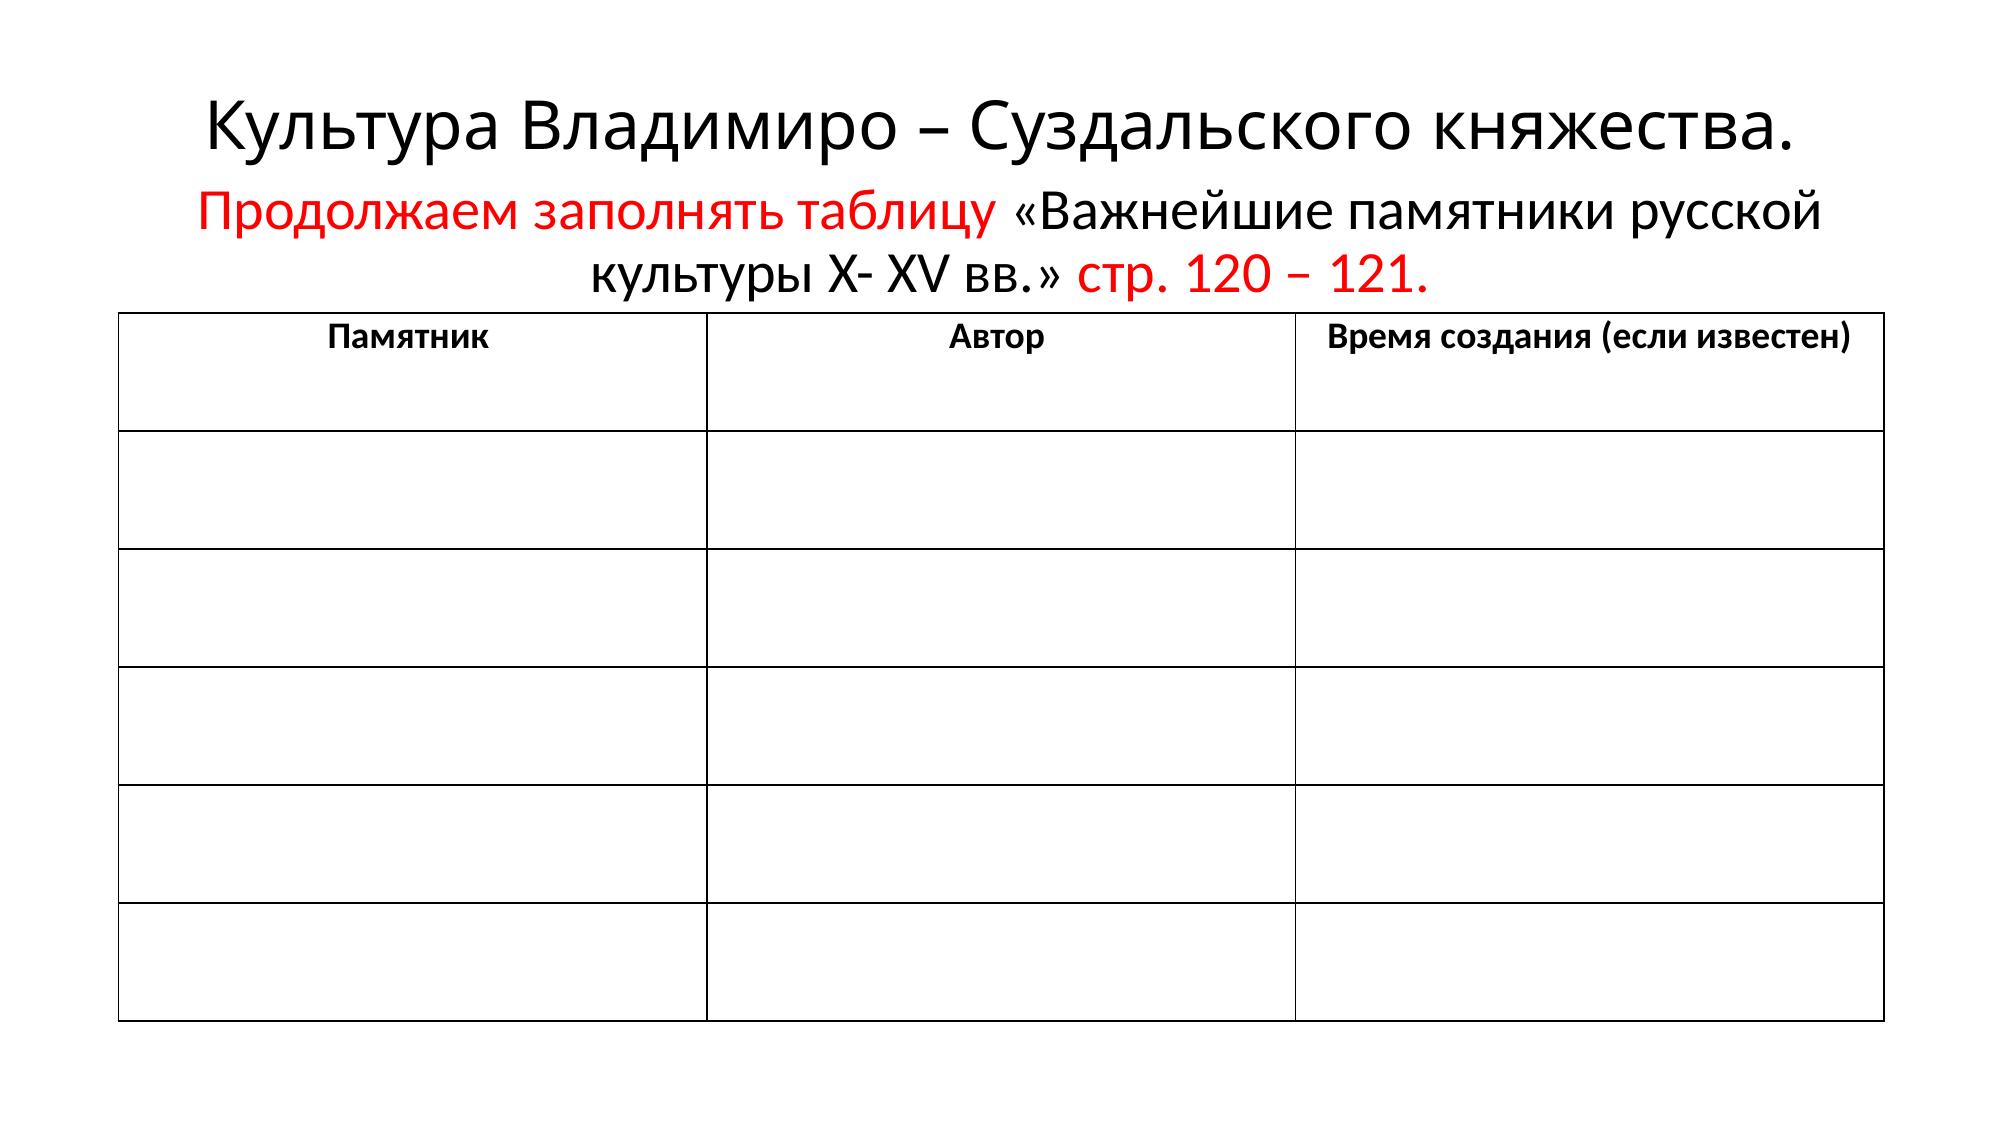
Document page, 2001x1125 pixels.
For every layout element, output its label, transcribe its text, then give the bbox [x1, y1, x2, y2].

table_cell [708, 786, 1295, 902]
list Продолжаем заполнять таблицу «Важнейшие памятники русской культуры X- XV вв.» стр. 120 – 121. [68, 171, 1953, 1090]
table_header Автор [708, 314, 1295, 430]
table_cell [1296, 904, 1883, 1020]
table_cell [1296, 668, 1883, 784]
title Культура Владимиро – Суздальского княжества. [137, 59, 1863, 171]
table_cell [119, 786, 706, 902]
table_header Памятник [119, 314, 706, 430]
table_cell [1296, 432, 1883, 548]
table_cell [119, 668, 706, 784]
table_cell [708, 668, 1295, 784]
table_cell [708, 550, 1295, 666]
table_cell [708, 432, 1295, 548]
table_cell [708, 904, 1295, 1020]
table_header Время создания (если известен) [1296, 314, 1883, 430]
table_cell [119, 904, 706, 1020]
table_cell [119, 550, 706, 666]
table_cell [1296, 550, 1883, 666]
table_cell [1296, 786, 1883, 902]
table_cell [119, 432, 706, 548]
